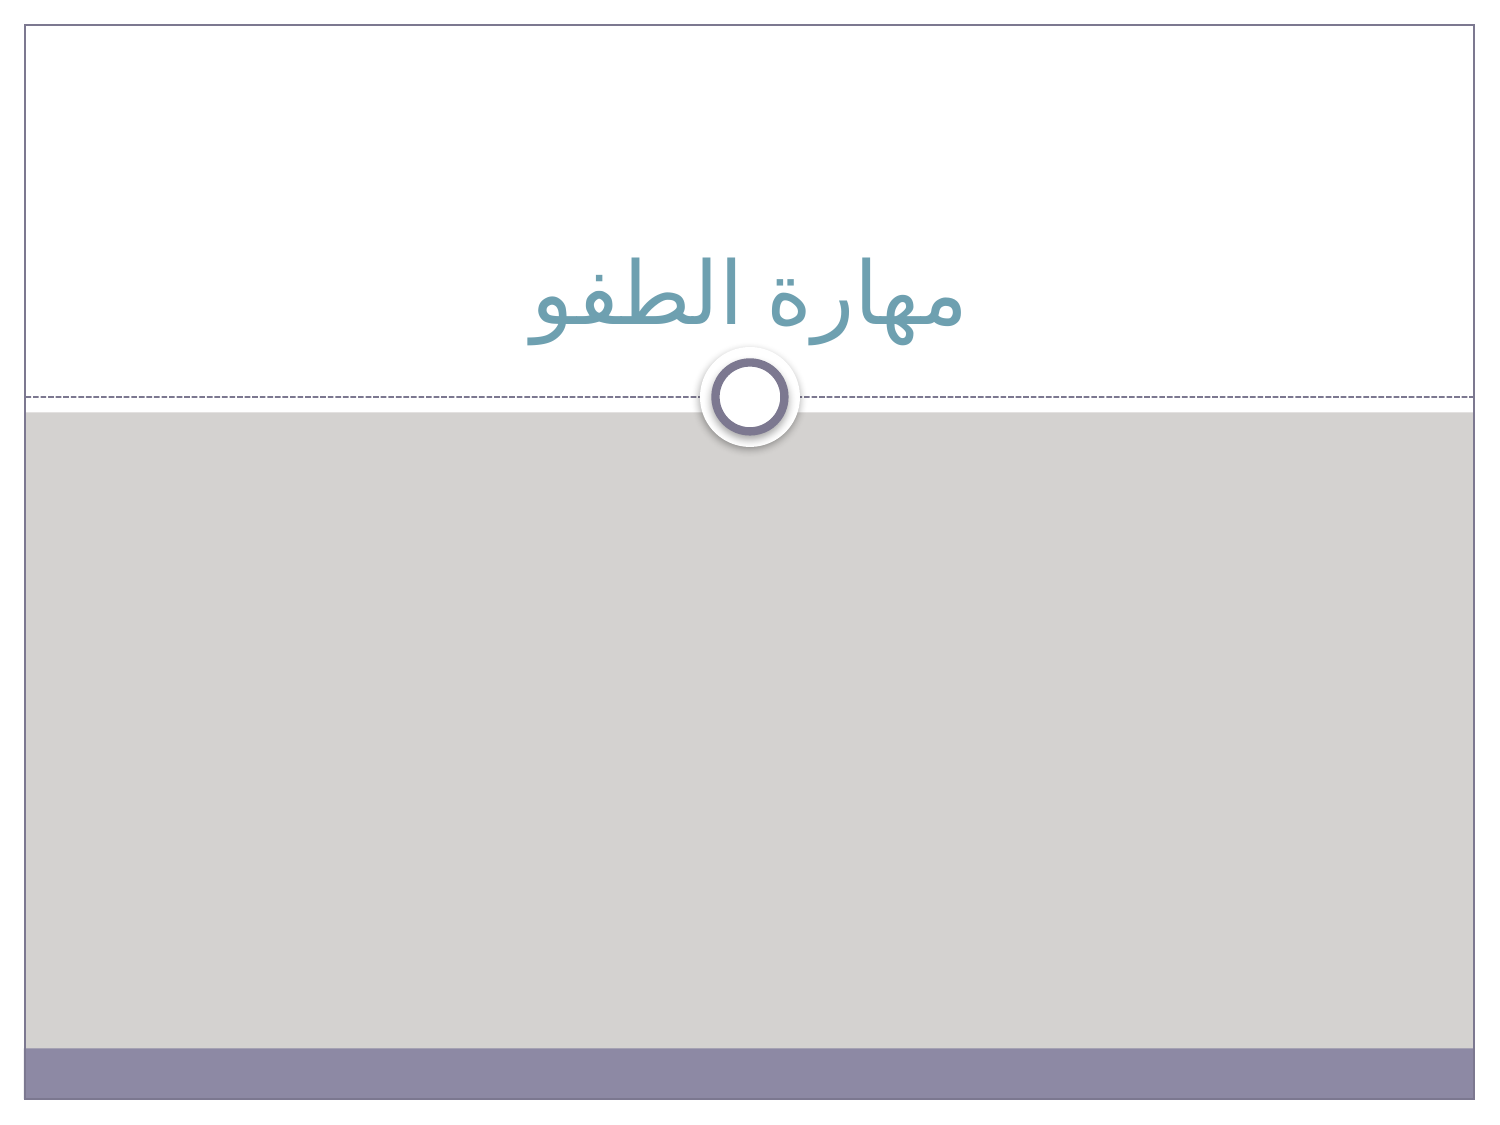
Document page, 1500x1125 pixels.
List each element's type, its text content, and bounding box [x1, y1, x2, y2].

title مهارة الطفو [112, 62, 1388, 350]
